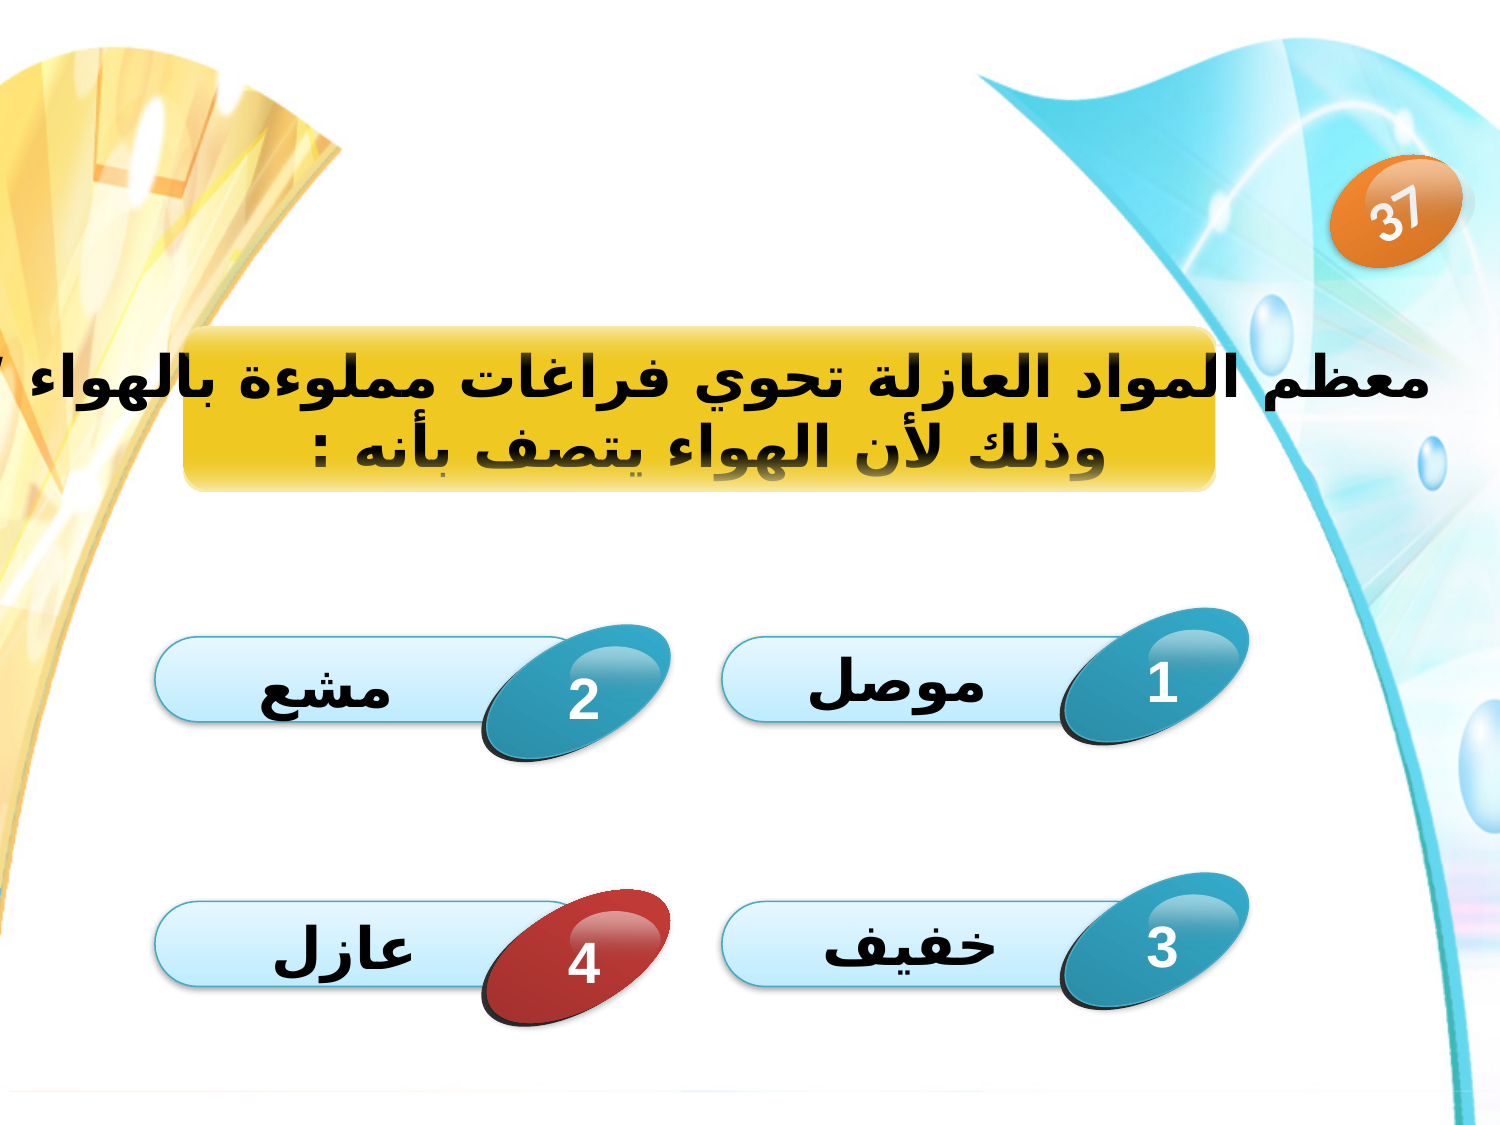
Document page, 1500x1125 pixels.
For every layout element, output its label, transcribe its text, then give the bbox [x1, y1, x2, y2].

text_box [154, 636, 680, 747]
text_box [135, 901, 680, 1018]
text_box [691, 888, 1259, 995]
picture [0, 0, 1500, 1125]
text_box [721, 623, 1259, 731]
text_box 37 [1330, 178, 1418, 268]
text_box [182, 325, 1216, 492]
